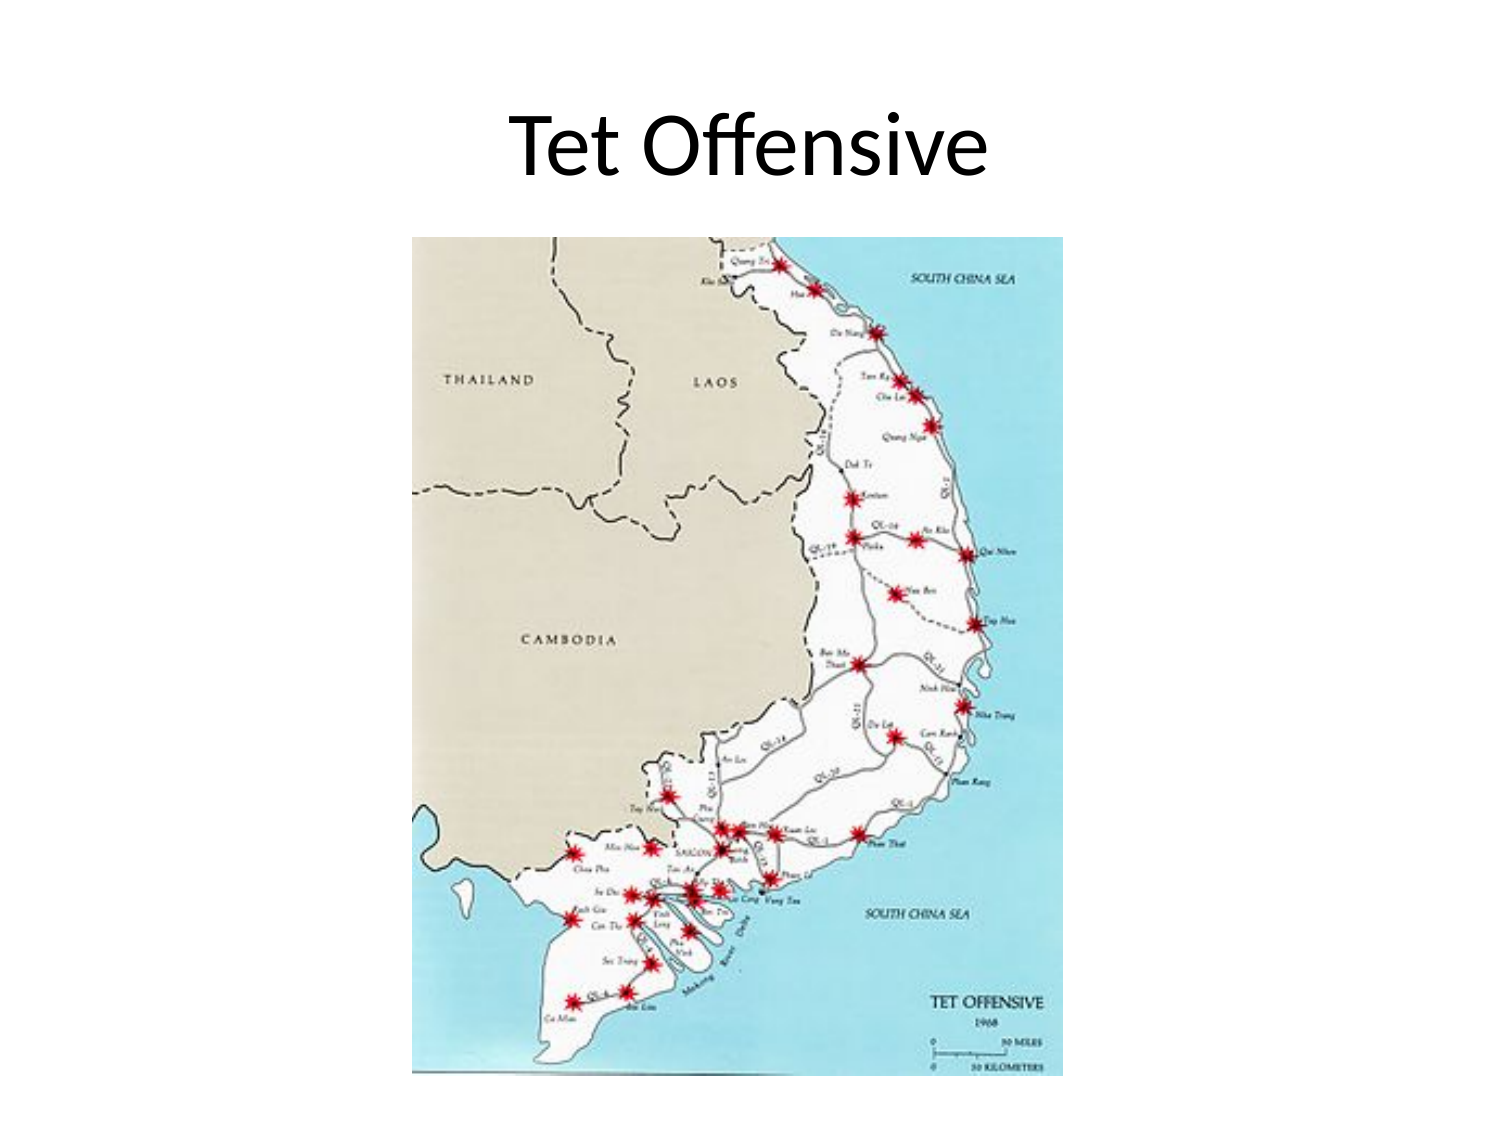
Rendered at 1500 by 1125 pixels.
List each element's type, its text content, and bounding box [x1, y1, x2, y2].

title Tet Offensive [75, 45, 1425, 233]
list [412, 237, 1063, 1077]
